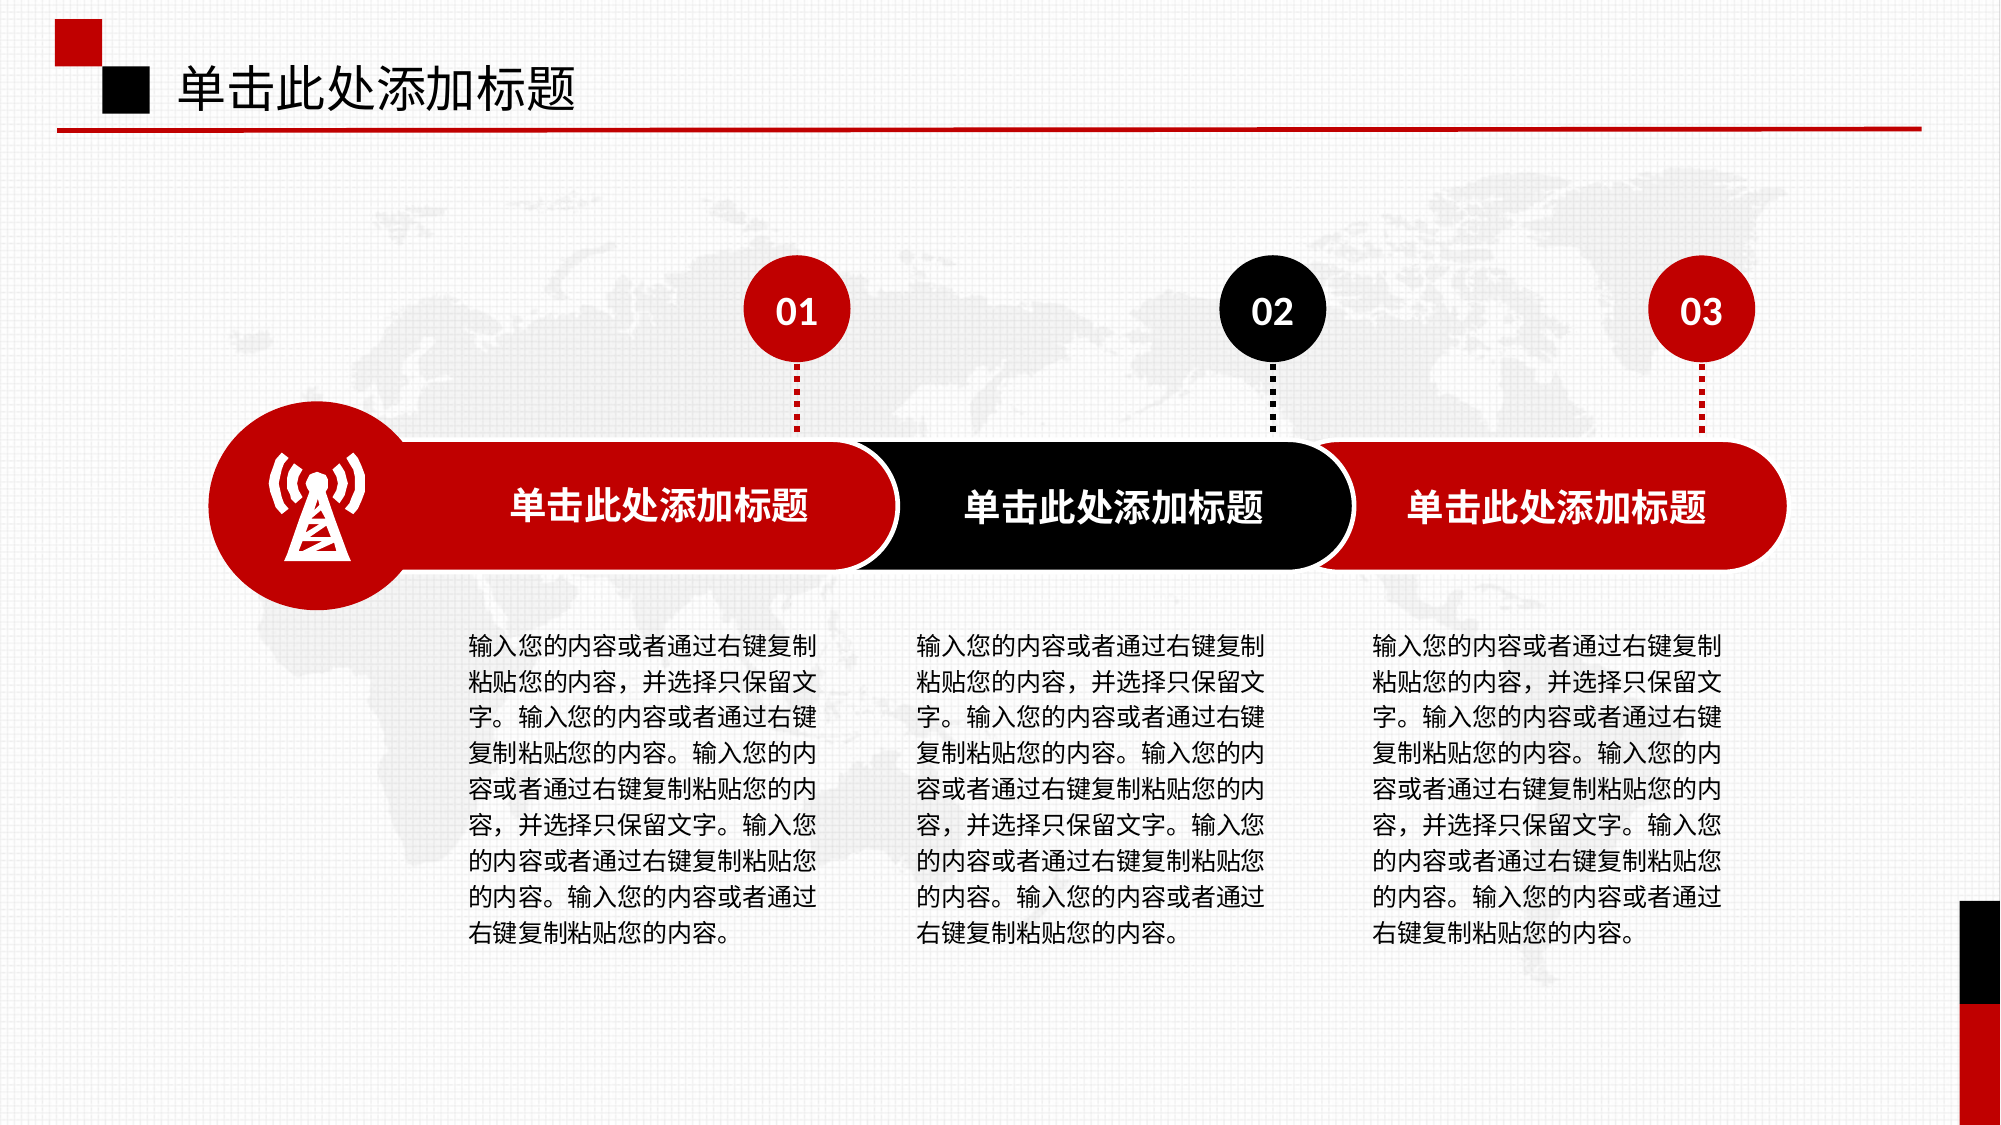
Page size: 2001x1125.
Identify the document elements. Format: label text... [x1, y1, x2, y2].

text_box [54, 18, 103, 67]
picture [0, 0, 2001, 1125]
text_box 输入您的内容或者通过右键复制粘贴您的内容，并选择只保留文字。输入您的内容或者通过右键复制粘贴您的内容。输入您的内容或者通过右键复制粘贴您的内容，并选择只保留文字。输入您的内容或者通过右键复制粘贴您的内容。输入您的内容或者通过右键复制粘贴您的内容。 [453, 616, 851, 991]
text_box [1959, 900, 2000, 1005]
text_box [743, 255, 851, 401]
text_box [208, 401, 898, 611]
text_box 输入您的内容或者通过右键复制粘贴您的内容，并选择只保留文字。输入您的内容或者通过右键复制粘贴您的内容。输入您的内容或者通过右键复制粘贴您的内容，并选择只保留文字。输入您的内容或者通过右键复制粘贴您的内容。输入您的内容或者通过右键复制粘贴您的内容。 [901, 616, 1299, 991]
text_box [1219, 255, 1327, 439]
text_box 单击此处添加标题 [161, 50, 700, 126]
text_box [101, 65, 151, 115]
text_box [1959, 1005, 2000, 1125]
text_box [898, 439, 1355, 572]
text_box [1355, 439, 1790, 572]
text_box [1648, 255, 1756, 439]
text_box 输入您的内容或者通过右键复制粘贴您的内容，并选择只保留文字。输入您的内容或者通过右键复制粘贴您的内容。输入您的内容或者通过右键复制粘贴您的内容，并选择只保留文字。输入您的内容或者通过右键复制粘贴您的内容。输入您的内容或者通过右键复制粘贴您的内容。 [1358, 616, 1756, 991]
